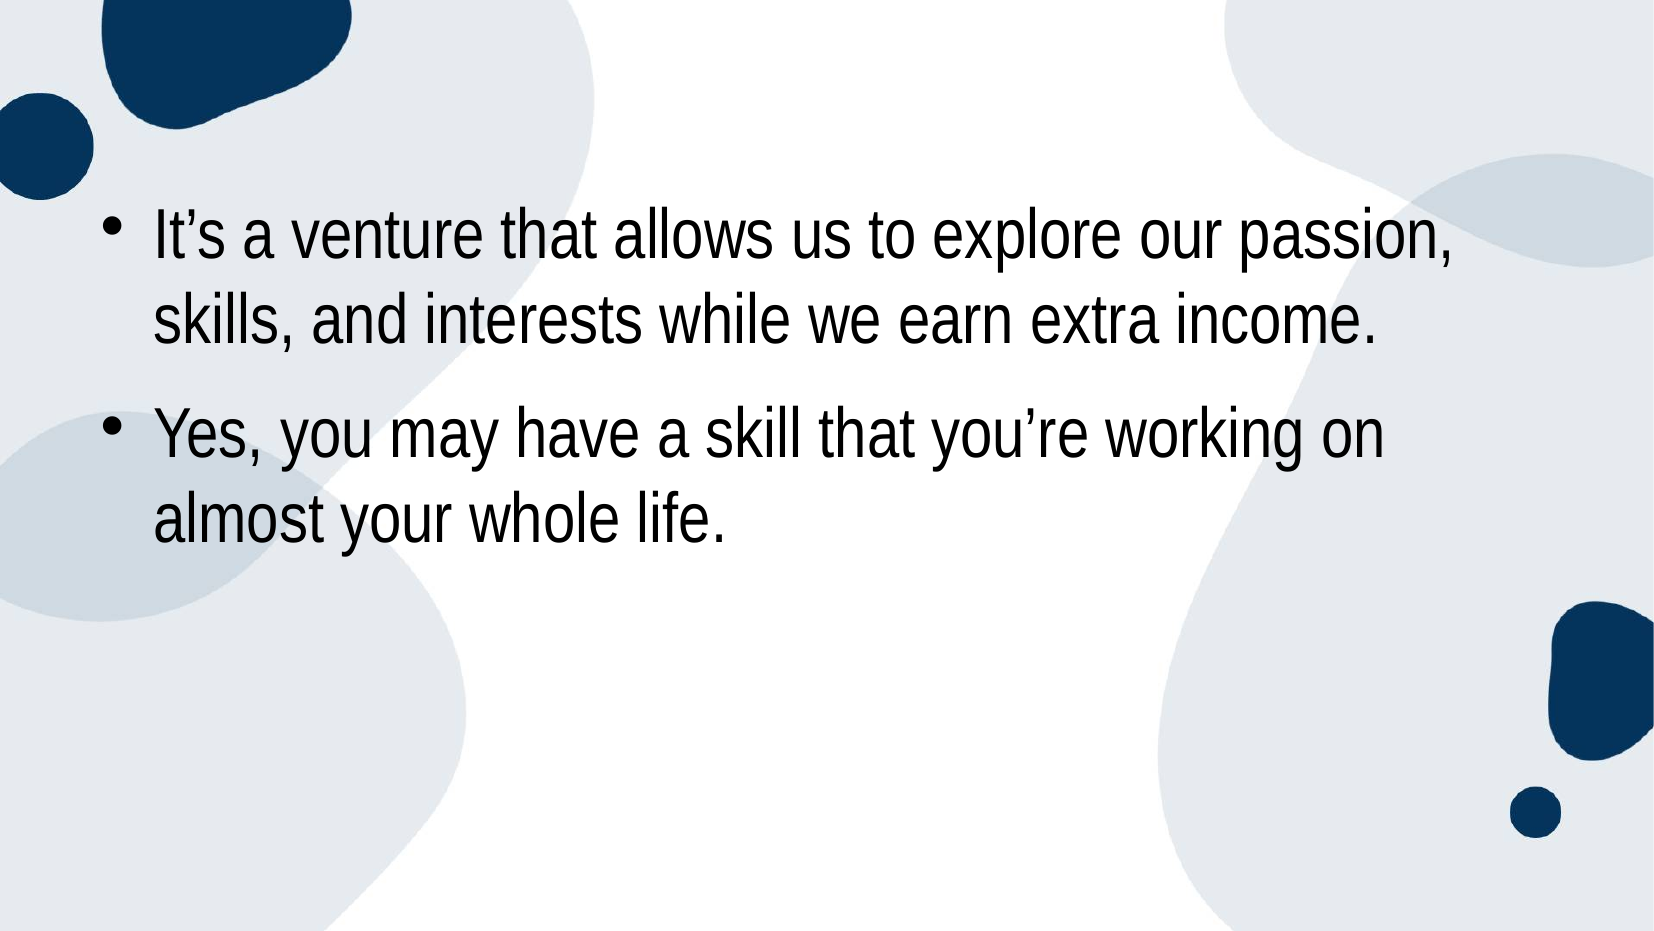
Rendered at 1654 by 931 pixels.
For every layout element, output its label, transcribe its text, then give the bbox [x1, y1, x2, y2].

picture [0, 0, 1654, 931]
list It’s a venture that allows us to explore our passion, skills, and interests while we earn extra income. Yes, you may have a skill that you’re working on almost your whole life. [82, 187, 1571, 743]
